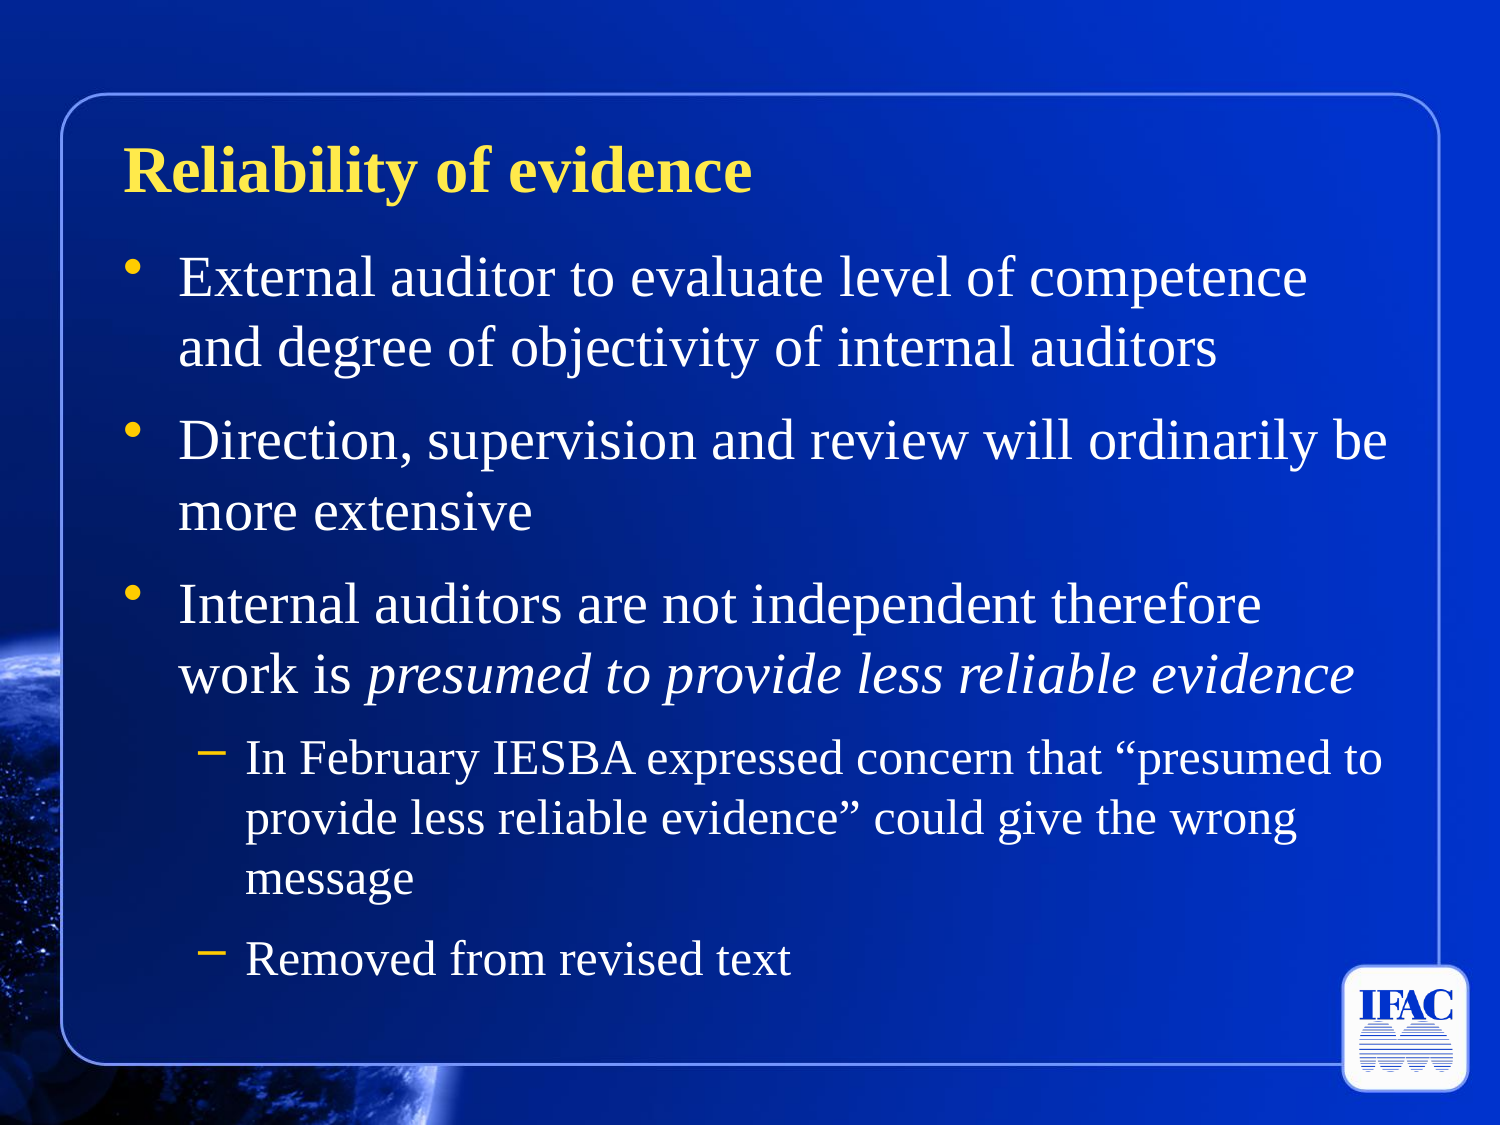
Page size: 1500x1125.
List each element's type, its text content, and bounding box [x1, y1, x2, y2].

picture [0, 0, 1500, 1125]
list External auditor to evaluate level of competence and degree of objectivity of internal auditors Direction, supervision and review will ordinarily be more extensive Internal auditors are not independent therefore work is presumed to provide less reliable evidence In February IESBA expressed concern that “presumed to provide less reliable evidence” could give the wrong message Removed from revised text [107, 230, 1411, 1048]
list Reliability of evidence [107, 118, 1411, 215]
